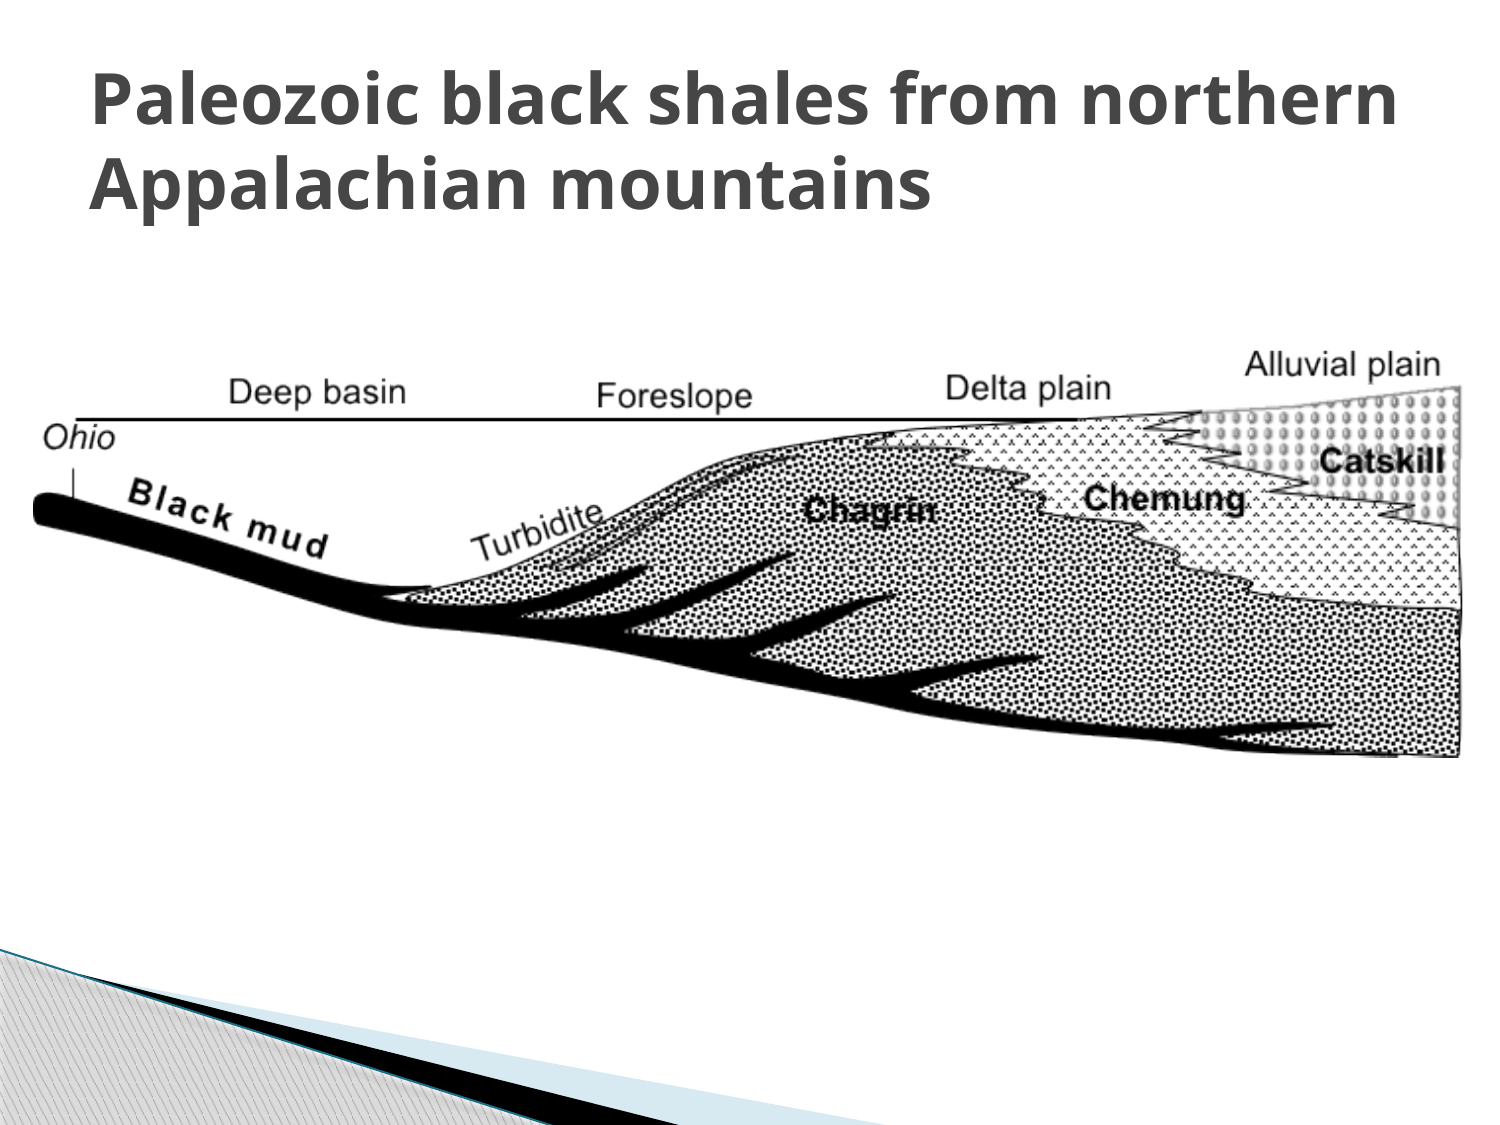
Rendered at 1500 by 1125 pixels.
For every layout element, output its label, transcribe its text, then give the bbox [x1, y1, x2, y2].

title Paleozoic black shales from northern Appalachian mountains [75, 45, 1425, 233]
picture [33, 343, 1466, 758]
